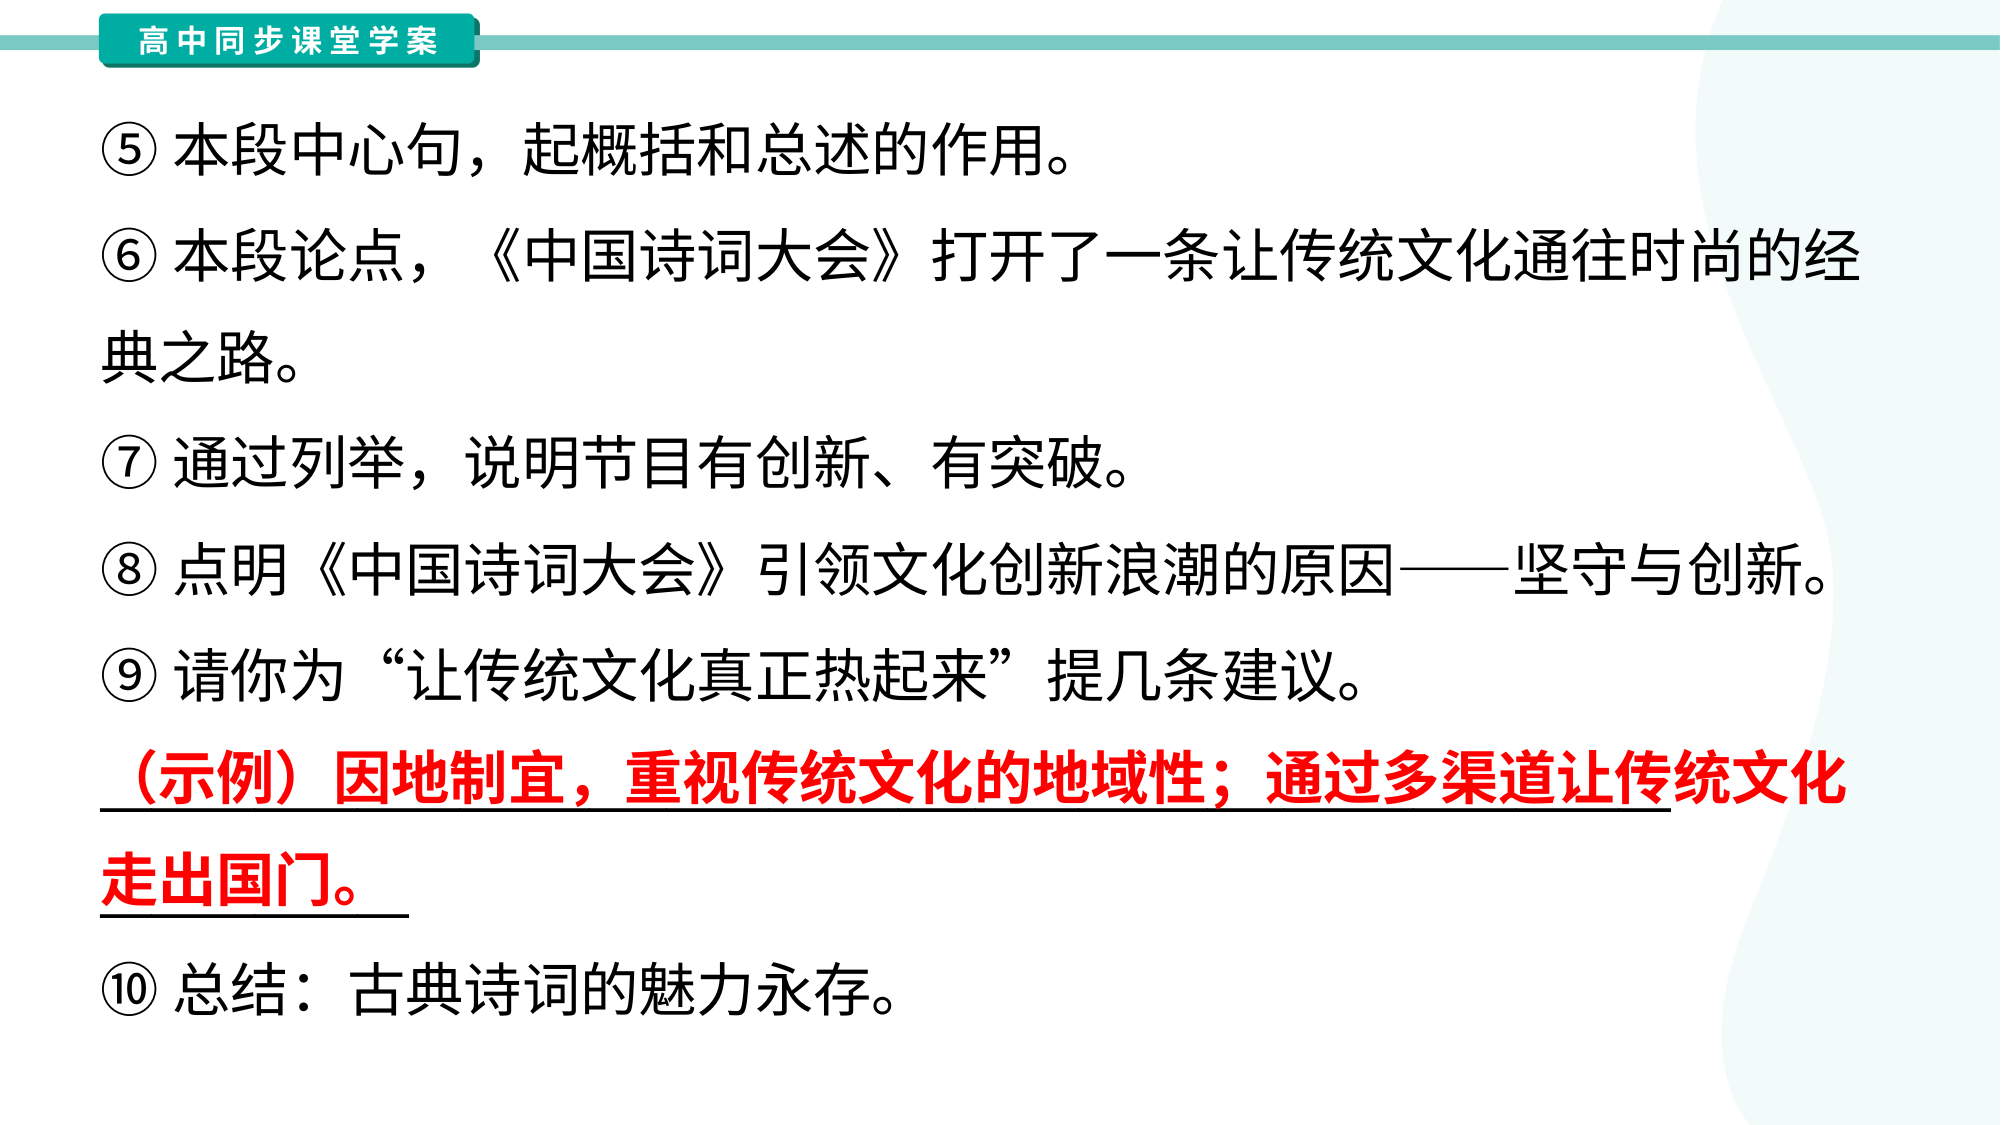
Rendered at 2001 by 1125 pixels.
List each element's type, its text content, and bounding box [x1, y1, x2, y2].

text_box ⑤本段中心句，起概括和总述的作用。 ⑥本段论点，《中国诗词大会》打开了一条让传统文化通往时尚的经 典之路。 [100, 76, 1899, 381]
text_box （示例）因地制宜，重视传统文化的地域性；通过多渠道让传统文化 走出国门。 [100, 704, 1899, 902]
text_box ⑦通过列举，说明节目有创新、有突破。 ⑧点明《中国诗词大会》引领文化创新浪潮的原因——坚守与创新。 ⑨请你为“让传统文化真正热起来”提几条建议。 _____________________________________________________________ ____________ ⑩总结：古典诗词的魅力永存。 [100, 902, 1899, 1013]
picture [0, 0, 2000, 1125]
text_box ⑦通过列举，说明节目有创新、有突破。 ⑧点明《中国诗词大会》引领文化创新浪潮的原因——坚守与创新。 ⑨请你为“让传统文化真正热起来”提几条建议。 _____________________________________________________________ ____________ ⑩总结：古典诗词的魅力永存。 [100, 390, 1899, 704]
